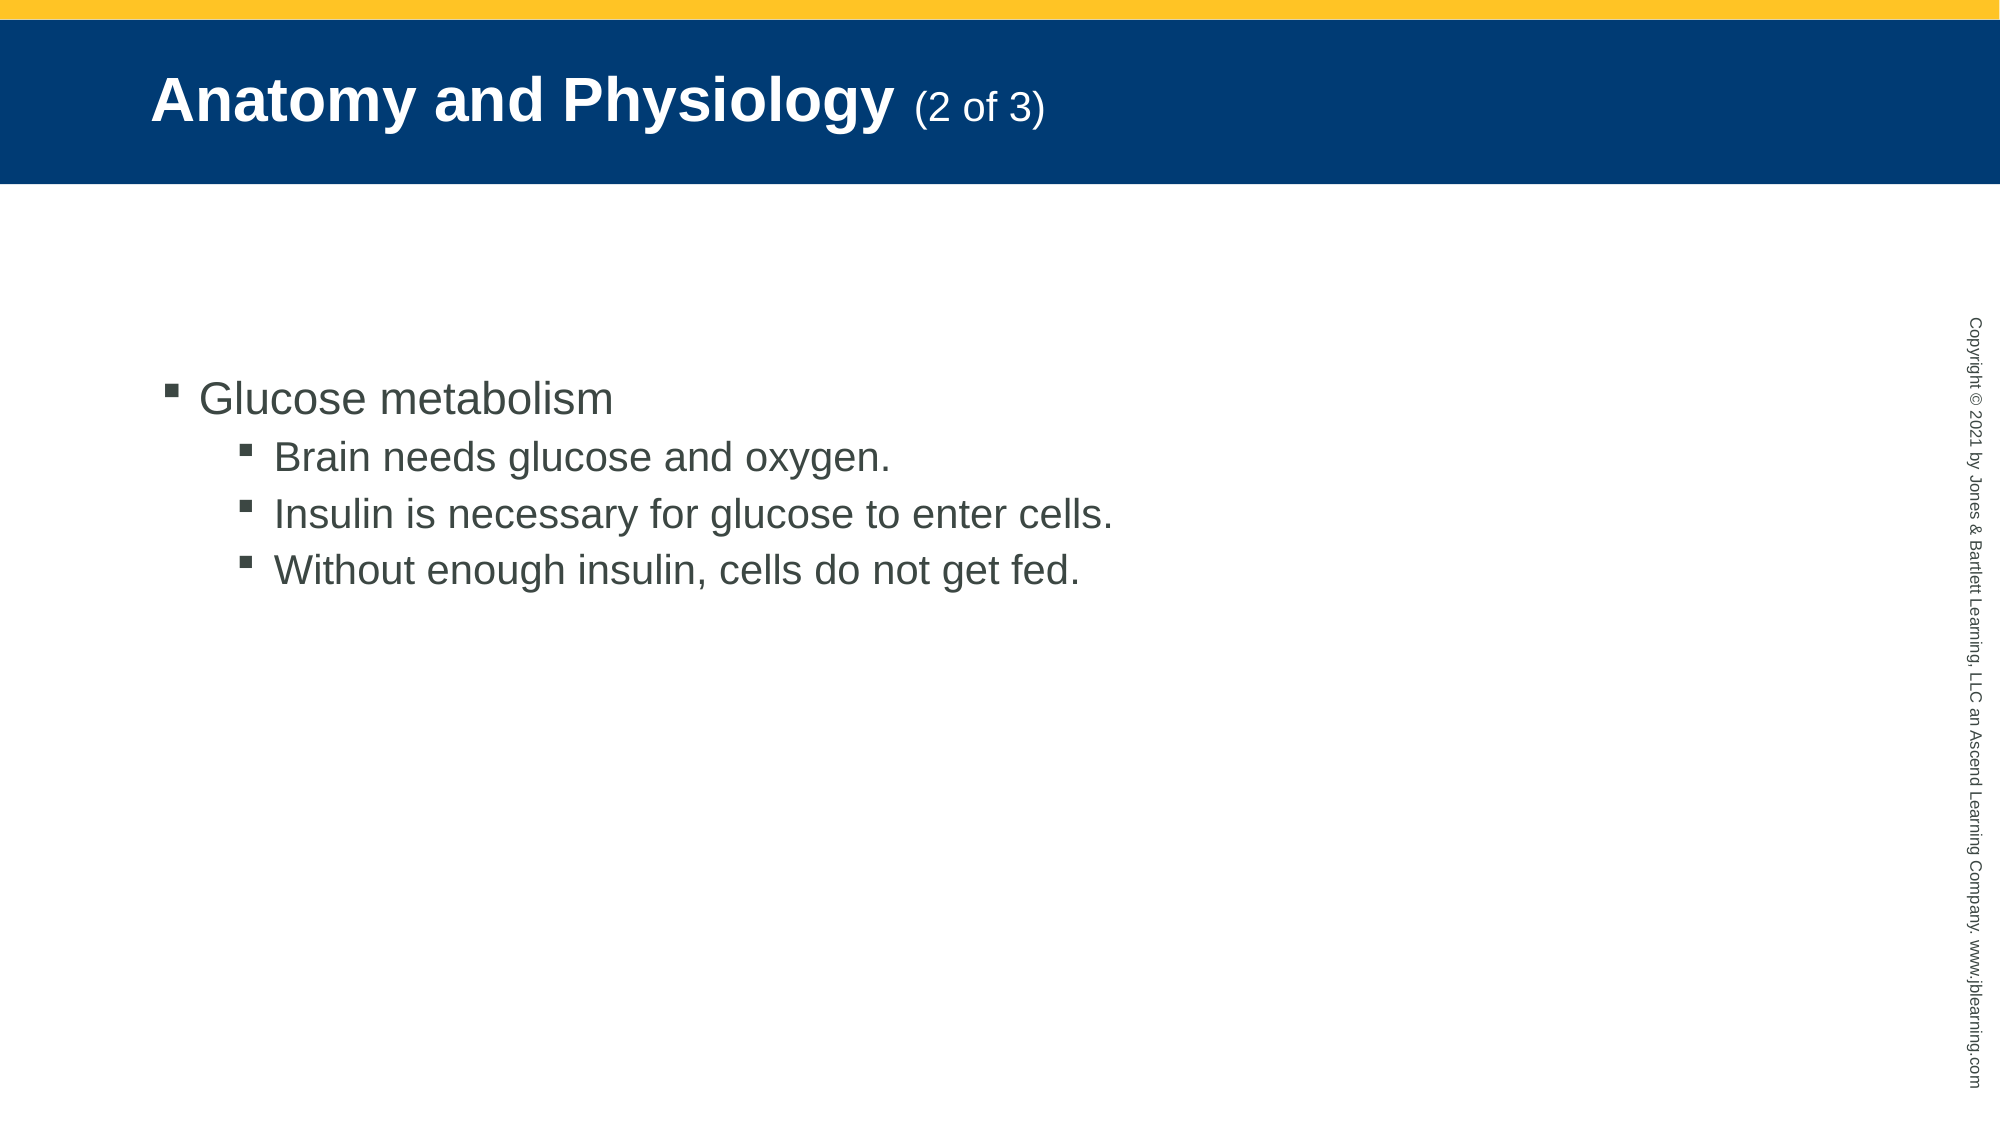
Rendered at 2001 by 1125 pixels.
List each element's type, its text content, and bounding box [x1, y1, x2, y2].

list Glucose metabolism Brain needs glucose and oxygen. Insulin is necessary for glucose to enter cells. Without enough insulin, cells do not get fed. [146, 361, 1859, 1016]
title Anatomy and Physiology (2 of 3) [0, 19, 2000, 185]
